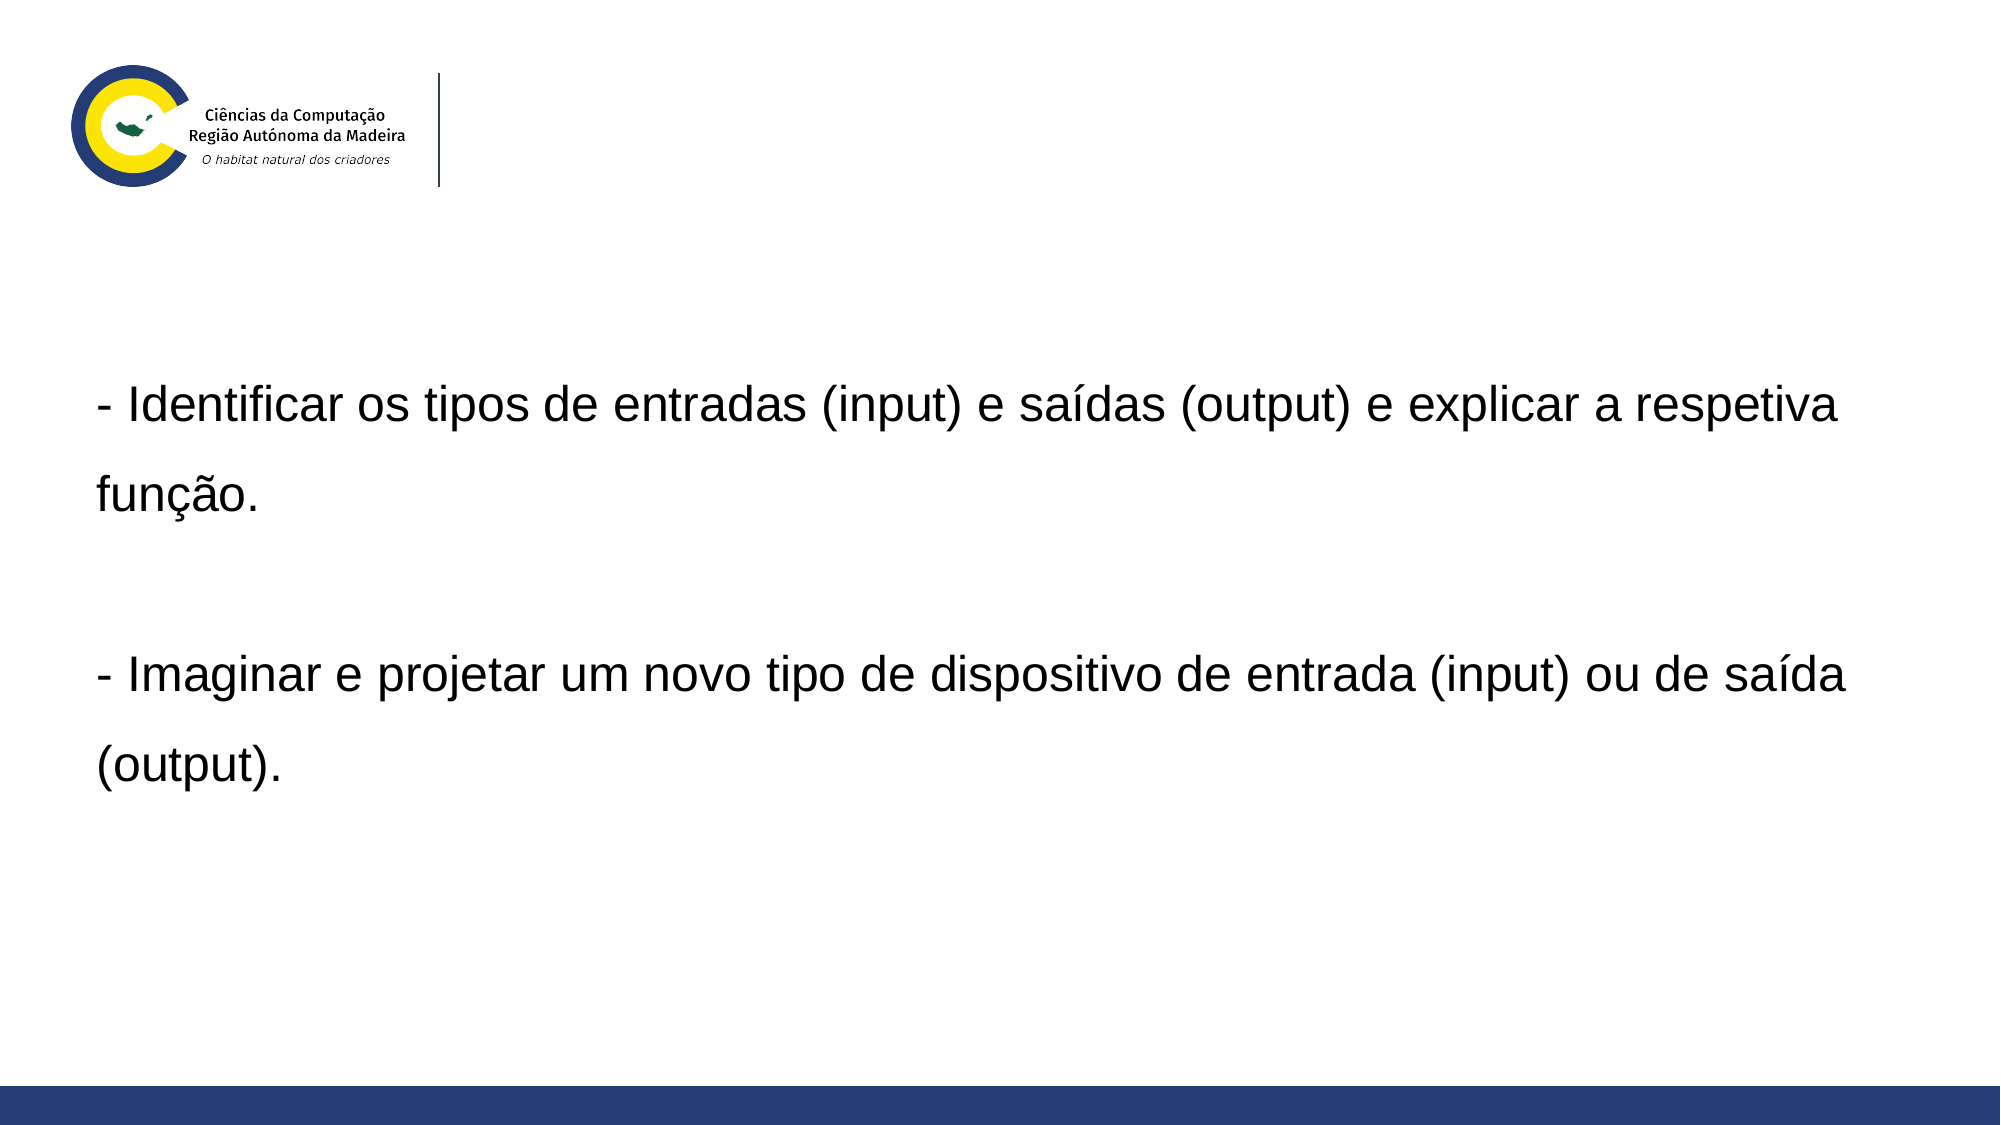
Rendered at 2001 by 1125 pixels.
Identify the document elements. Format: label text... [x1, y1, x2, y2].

text_box [0, 1085, 2000, 1125]
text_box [71, 65, 440, 188]
text_box - Identificar os tipos de entradas (input) e saídas (output) e explicar a respetiva função. - Imaginar e projetar um novo tipo de dispositivo de entrada (input) ou de saída (output). [81, 333, 1874, 799]
